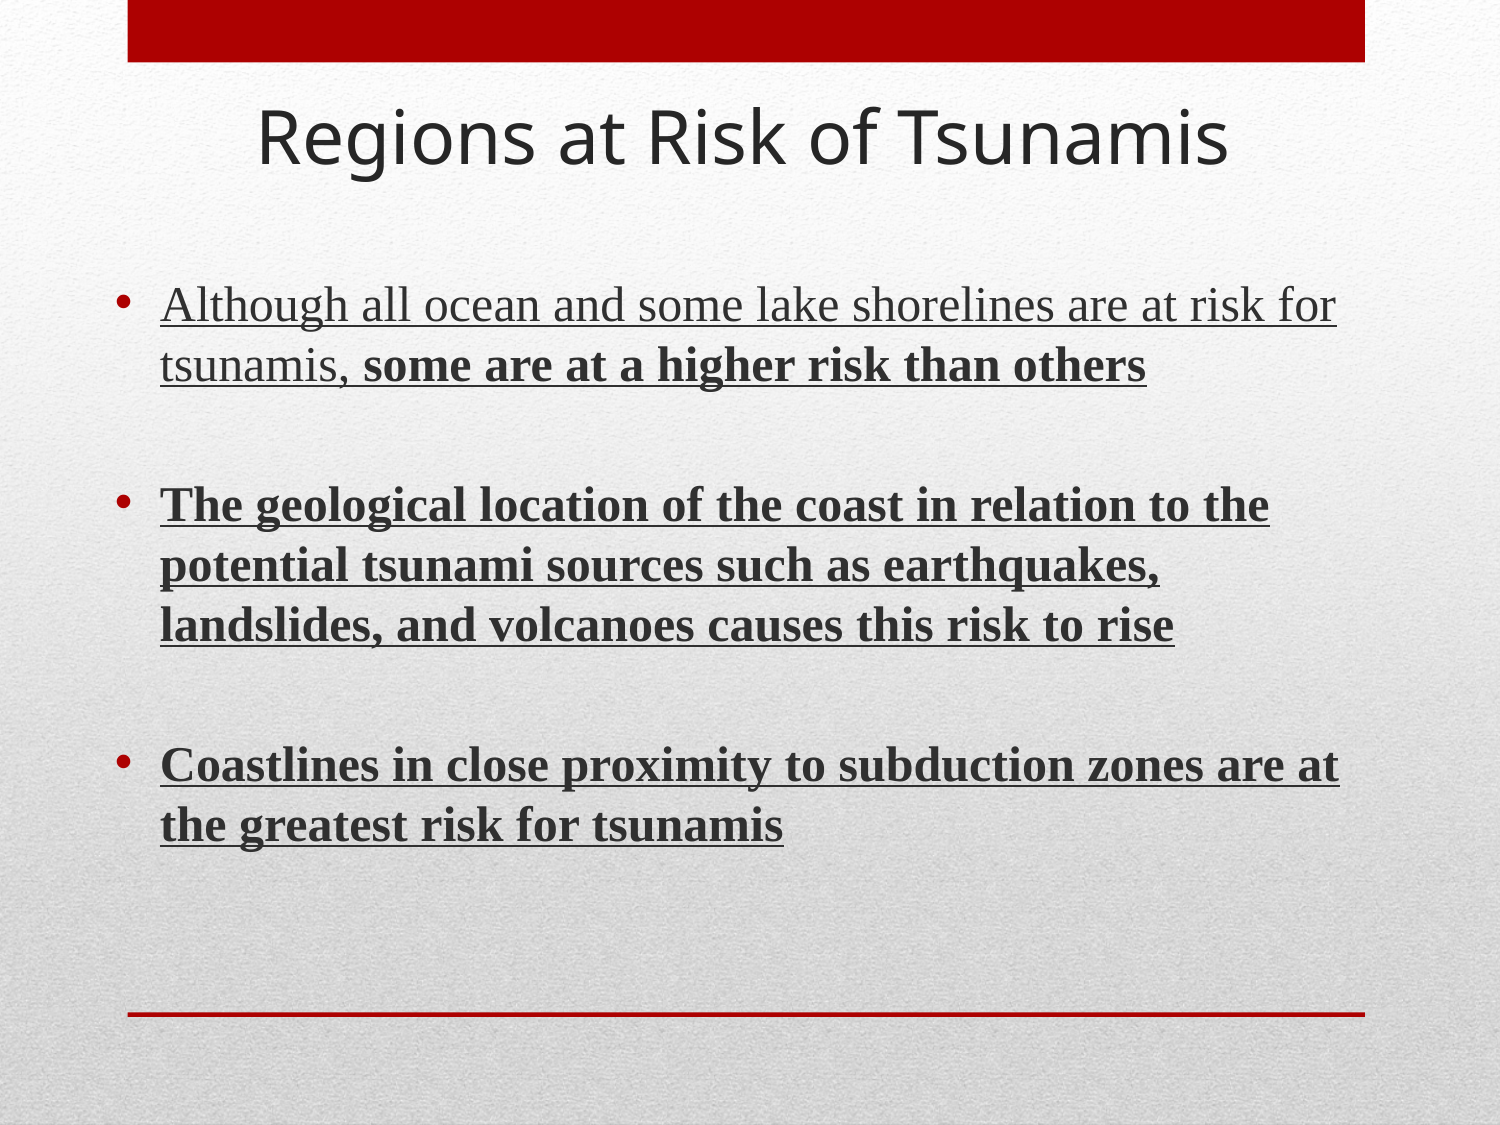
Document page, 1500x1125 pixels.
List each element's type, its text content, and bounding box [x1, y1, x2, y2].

title Regions at Risk of Tsunamis [137, 50, 1350, 188]
list Although all ocean and some lake shorelines are at risk for tsunamis, some are at a higher risk than others The geological location of the coast in relation to the potential tsunami sources such as earthquakes, landslides, and volcanoes causes this risk to rise Coastlines in close proximity to subduction zones are at the greatest risk for tsunamis [99, 224, 1400, 969]
